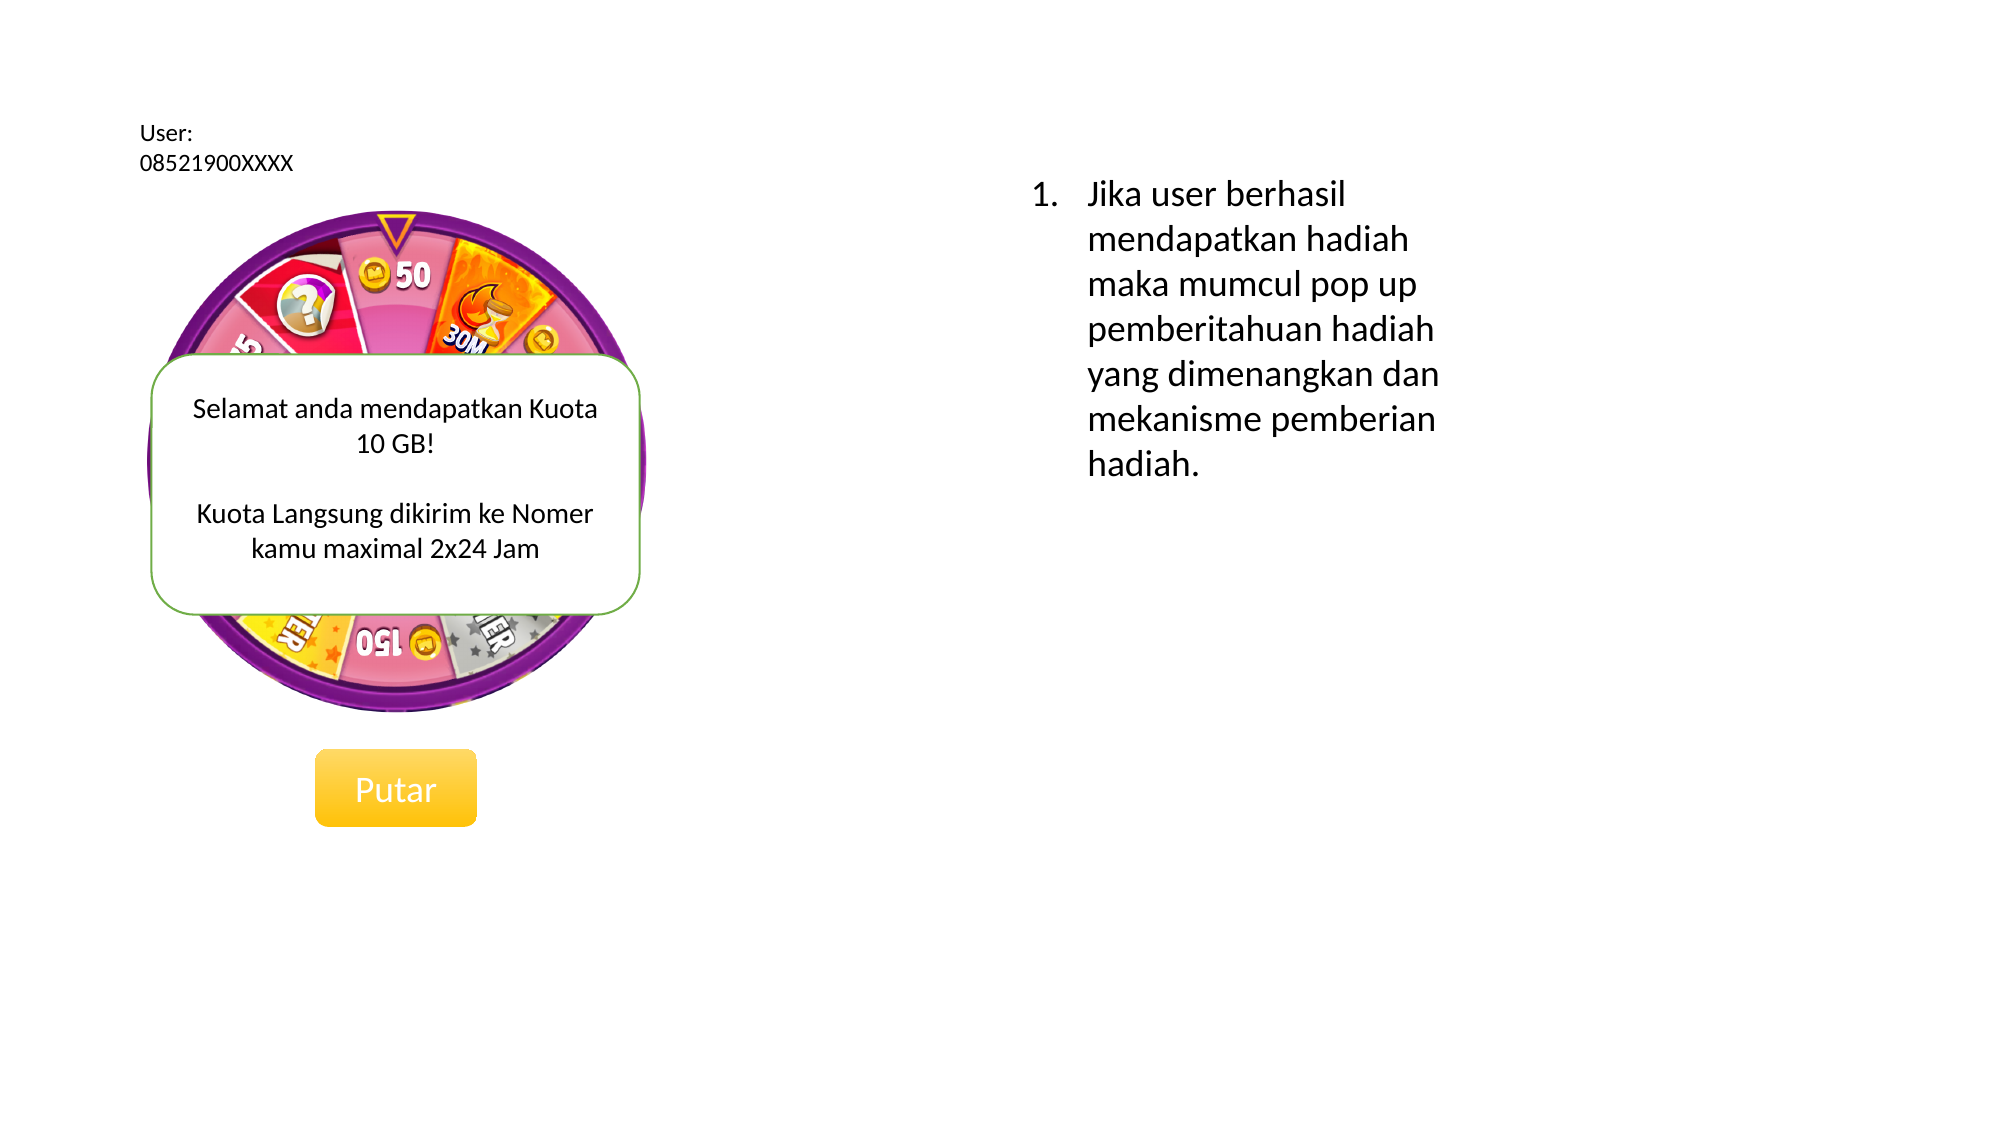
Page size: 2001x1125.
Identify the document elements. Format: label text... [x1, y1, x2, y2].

text_box Jika user berhasil mendapatkan hadiah maka mumcul pop up pemberitahuan hadiah yang dimenangkan dan mekanisme pemberian hadiah. [1016, 161, 1492, 492]
picture [137, 184, 656, 730]
text_box Putar [315, 748, 478, 827]
text_box User: 08521900XXXX [124, 108, 465, 184]
